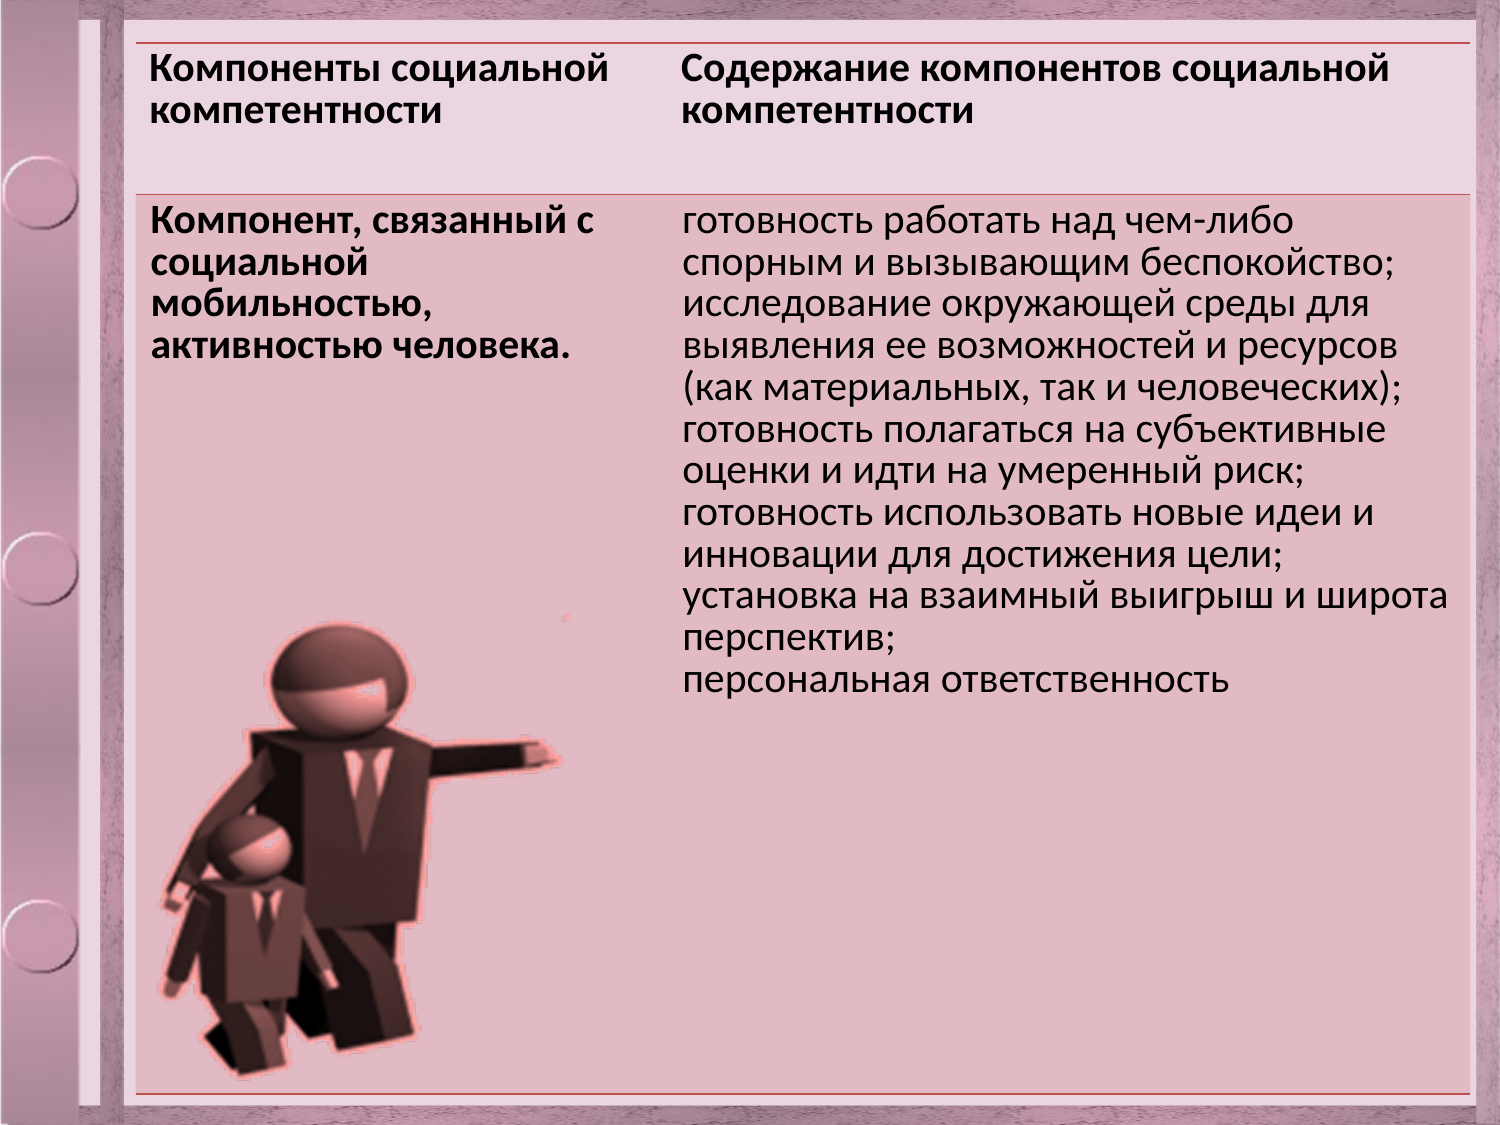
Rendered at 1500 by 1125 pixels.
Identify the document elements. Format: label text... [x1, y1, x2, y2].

table_header Содержание компонентов социальной компетентности [667, 44, 1470, 194]
table_header Компоненты социальной компетентности [136, 44, 667, 194]
table_cell Компонент, связанный с социальной мобильностью, активностью человека. [136, 195, 667, 1093]
table_cell готовность работать над чем-либо спорным и вызывающим беспокойство; исследование окружающей среды для выявления ее возможностей и ресурсов (как материальных, так и человеческих); готовность полагаться на субъективные оценки и идти на умеренный риск; готовность использовать новые идеи и инновации для достижения цели; установка на взаимный выигрыш и широта перспектив; персональная ответственность [667, 195, 1470, 1093]
picture [0, 0, 1476, 1125]
